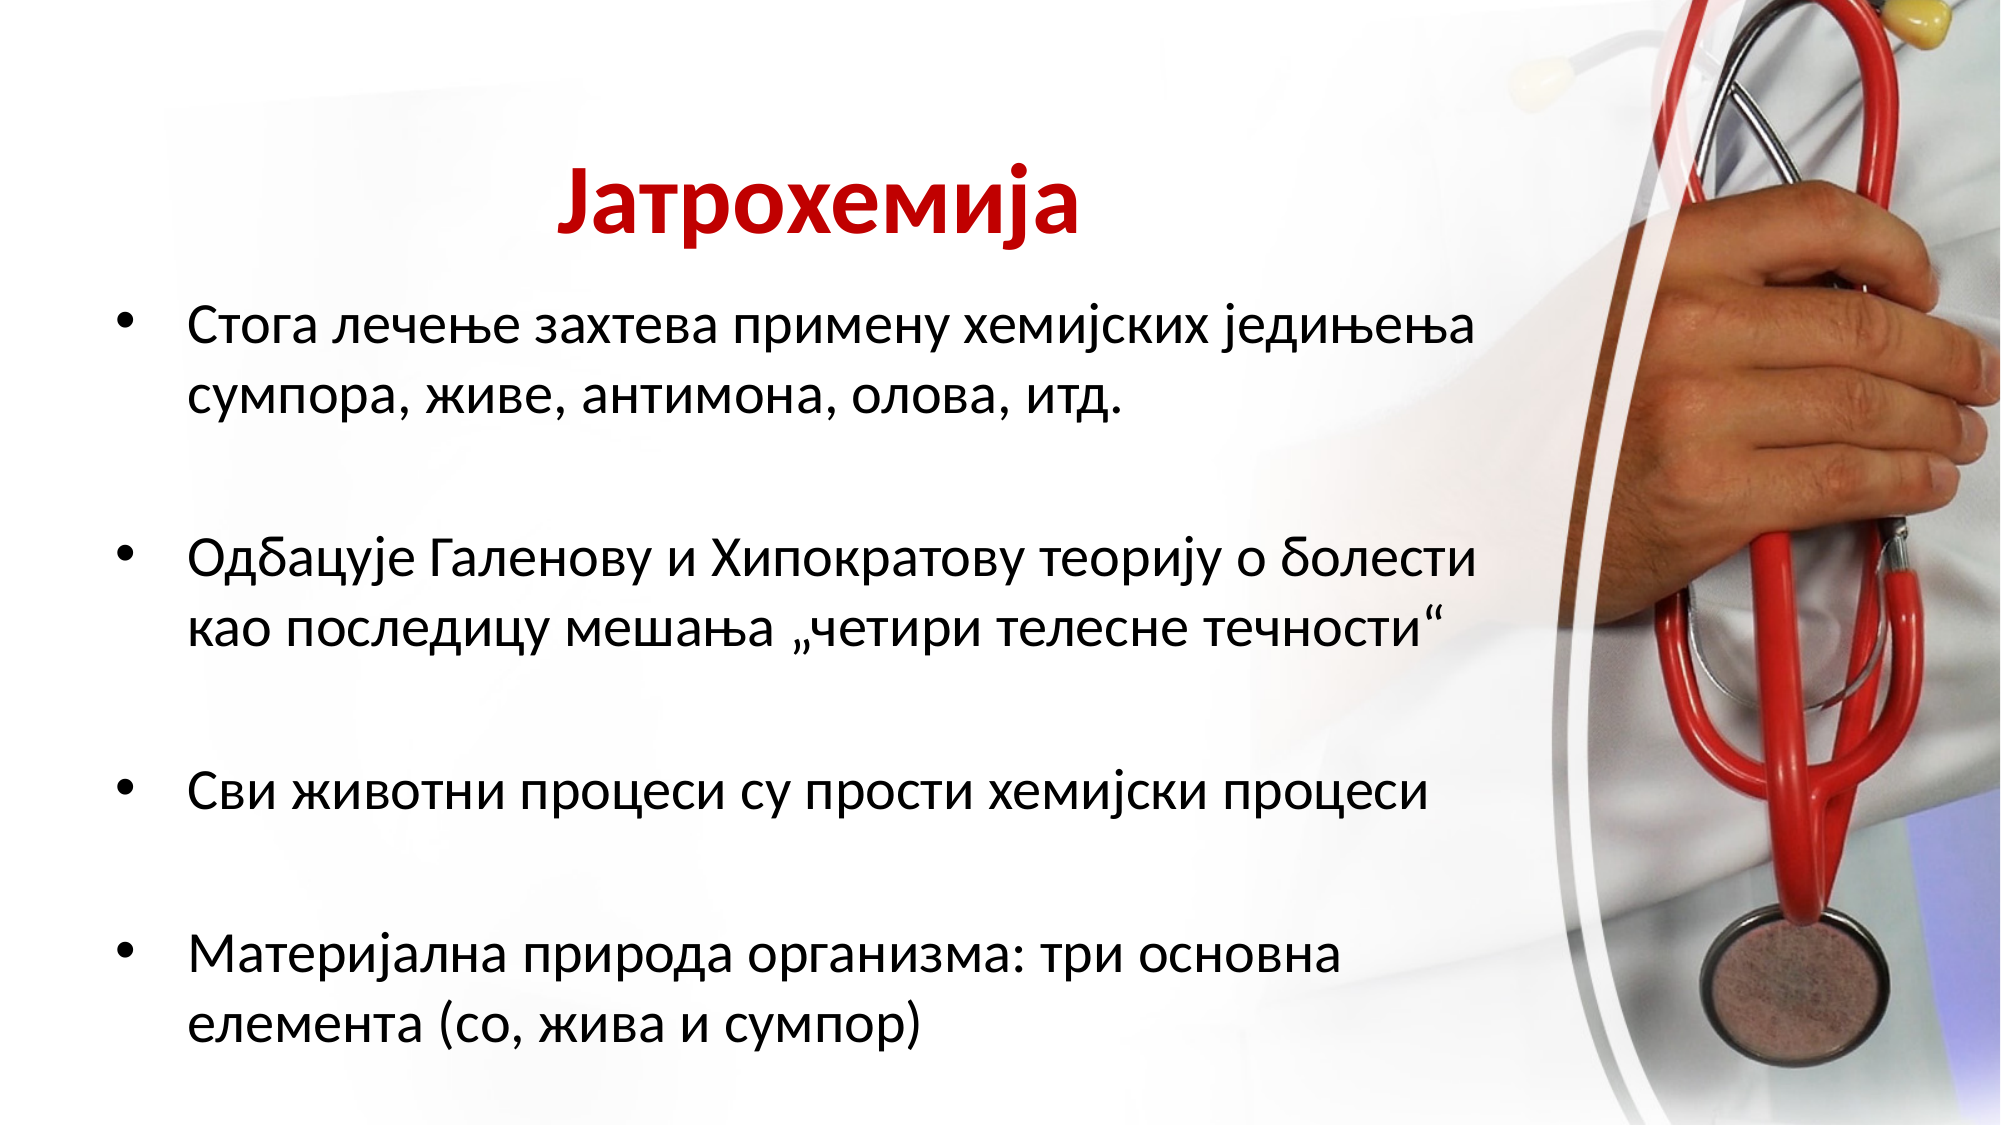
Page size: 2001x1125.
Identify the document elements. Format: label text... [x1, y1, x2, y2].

title Јатрохемија [99, 110, 1540, 278]
picture [0, 0, 2001, 1125]
list Стога лечење захтева примену хемијских једињења сумпора, живе, антимона, олова, итд. Одбацује Галенову и Хипократову теорију о болести као последицу мешања „четири телесне течности“ Сви животни процеси су прости хемијски процеси Материјална природа организма: три основна елемента (со, жива и сумпор) [100, 277, 1537, 1068]
